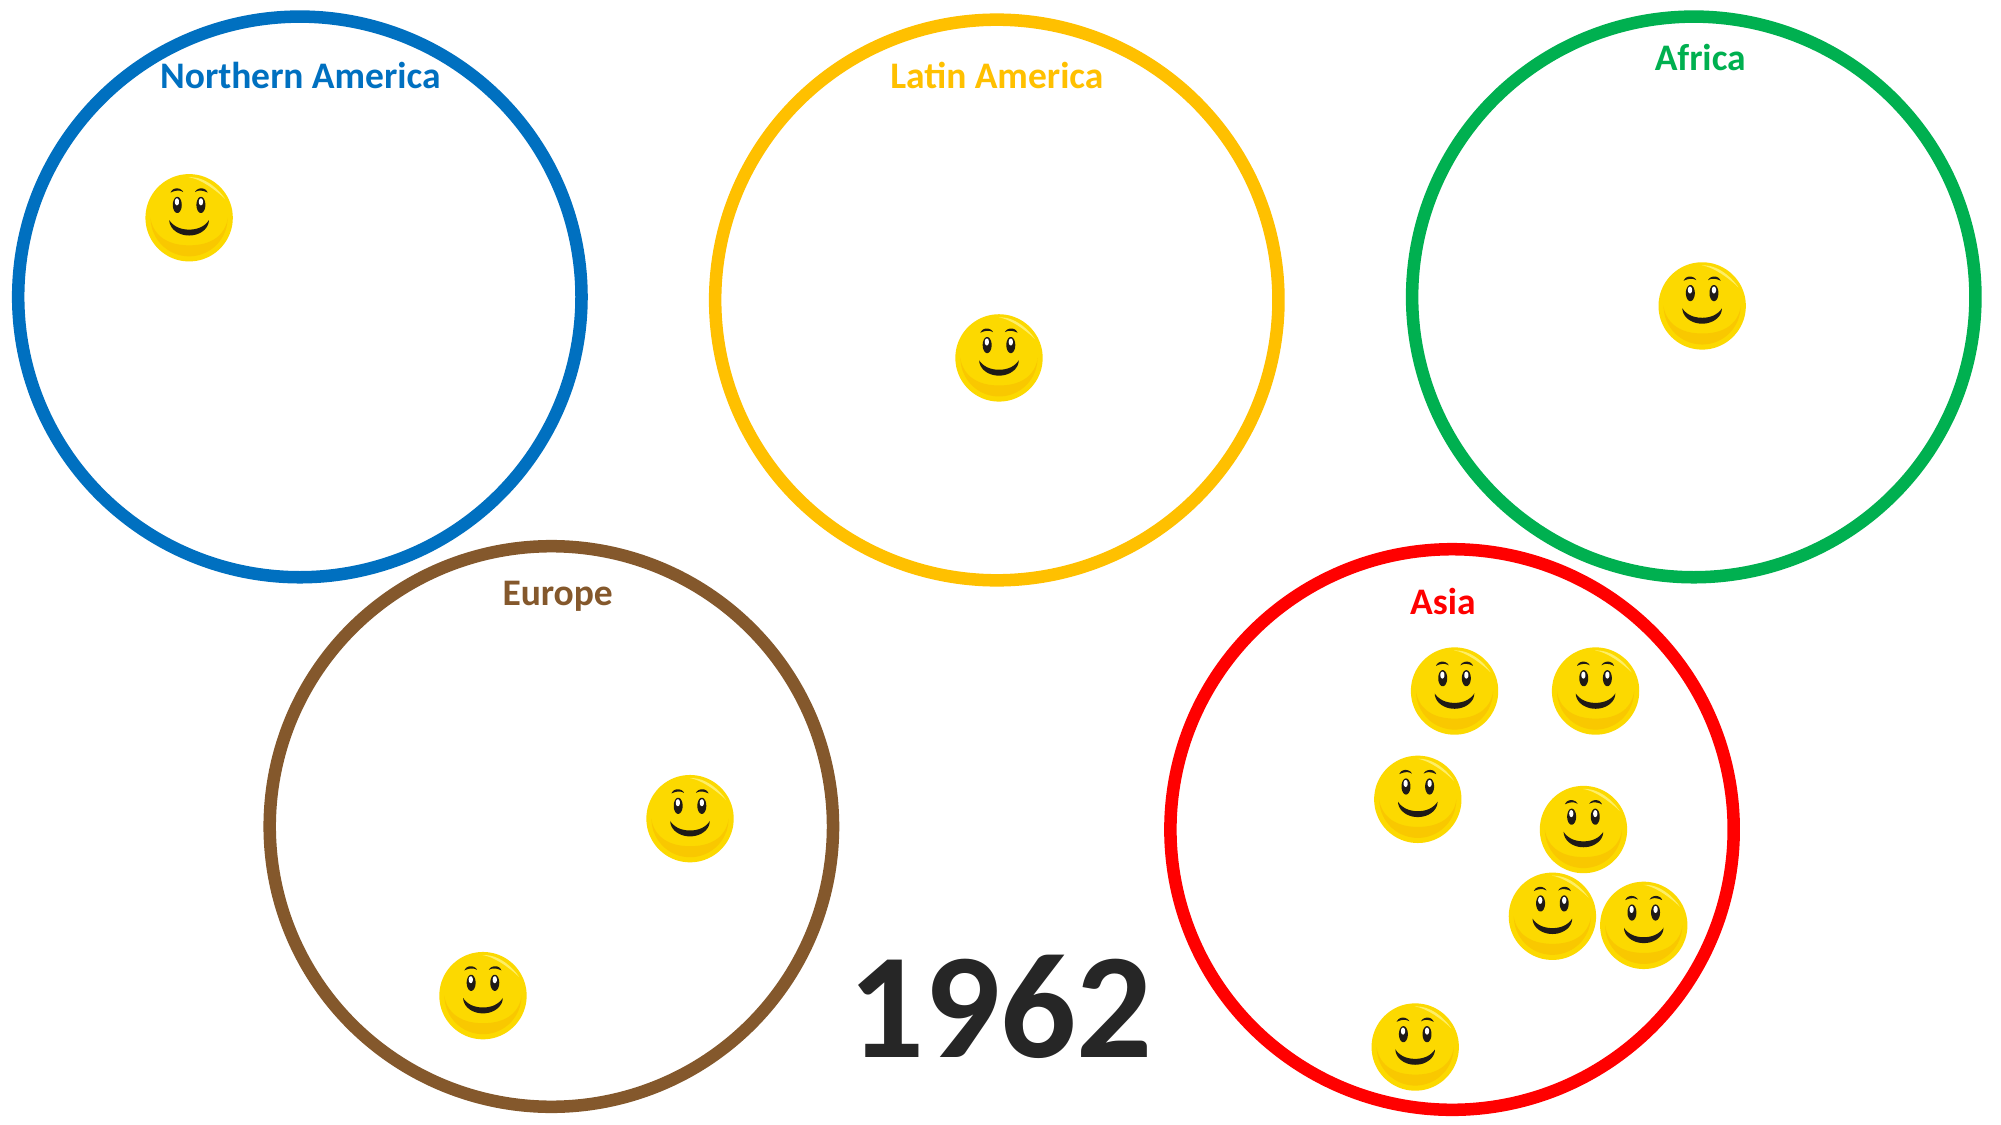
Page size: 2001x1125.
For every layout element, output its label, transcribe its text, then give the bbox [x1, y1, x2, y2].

text_box Northern America [145, 43, 497, 104]
text_box 1962 [820, 900, 1181, 1095]
text_box Africa [1640, 25, 1788, 86]
text_box [714, 46, 1280, 582]
text_box Europe [488, 560, 647, 621]
picture [1658, 262, 1746, 350]
text_box Latin America [875, 43, 1122, 104]
picture [1371, 1003, 1459, 1091]
picture [646, 774, 734, 863]
picture [1374, 755, 1462, 843]
picture [145, 174, 233, 262]
text_box Asia [1395, 569, 1493, 630]
text_box [268, 545, 835, 1108]
picture [1508, 785, 1628, 960]
picture [955, 314, 1043, 402]
text_box [17, 61, 583, 579]
text_box [1169, 548, 1735, 1111]
picture [1551, 647, 1640, 735]
text_box [881, 18, 1112, 43]
text_box [178, 15, 422, 43]
picture [439, 951, 527, 1040]
text_box [1411, 15, 1977, 579]
picture [1600, 881, 1688, 970]
picture [1410, 647, 1499, 735]
